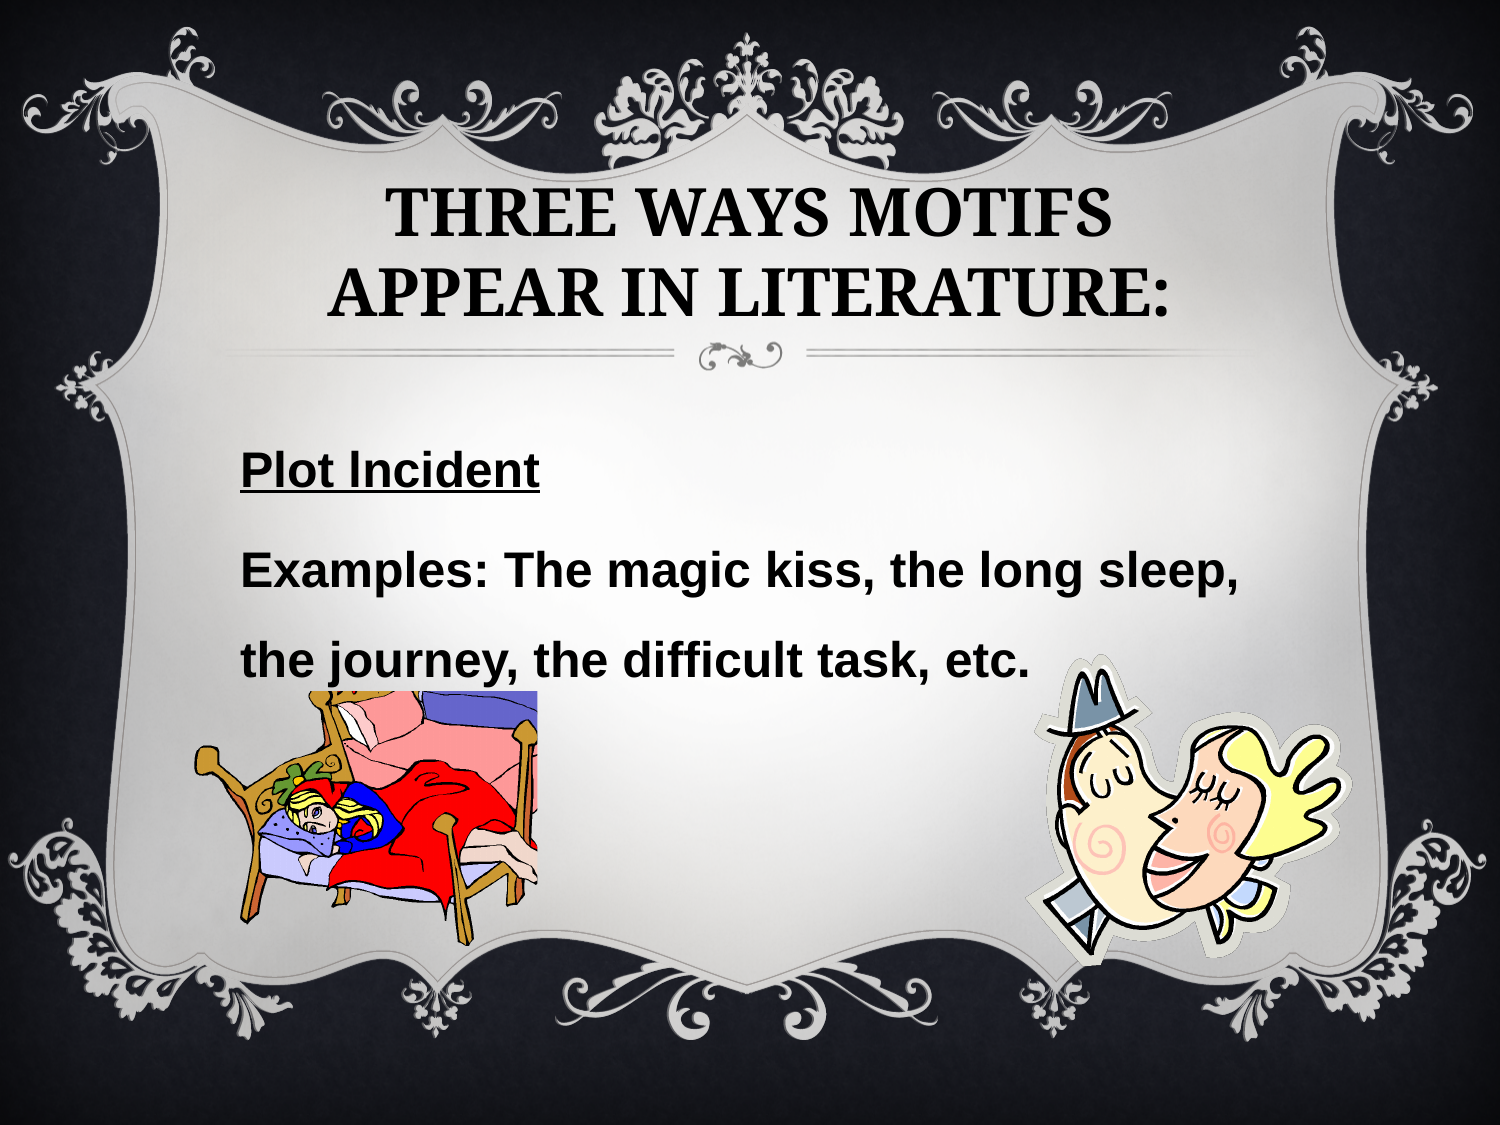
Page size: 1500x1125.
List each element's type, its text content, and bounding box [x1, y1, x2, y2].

picture [0, 0, 1500, 1125]
title THREE WAYS MOTIFS APPEAR IN LITERATURE: [225, 224, 1275, 338]
list Plot lncident Examples: The magic kiss, the long sleep, the journey, the difficult task, etc. [225, 399, 1275, 725]
